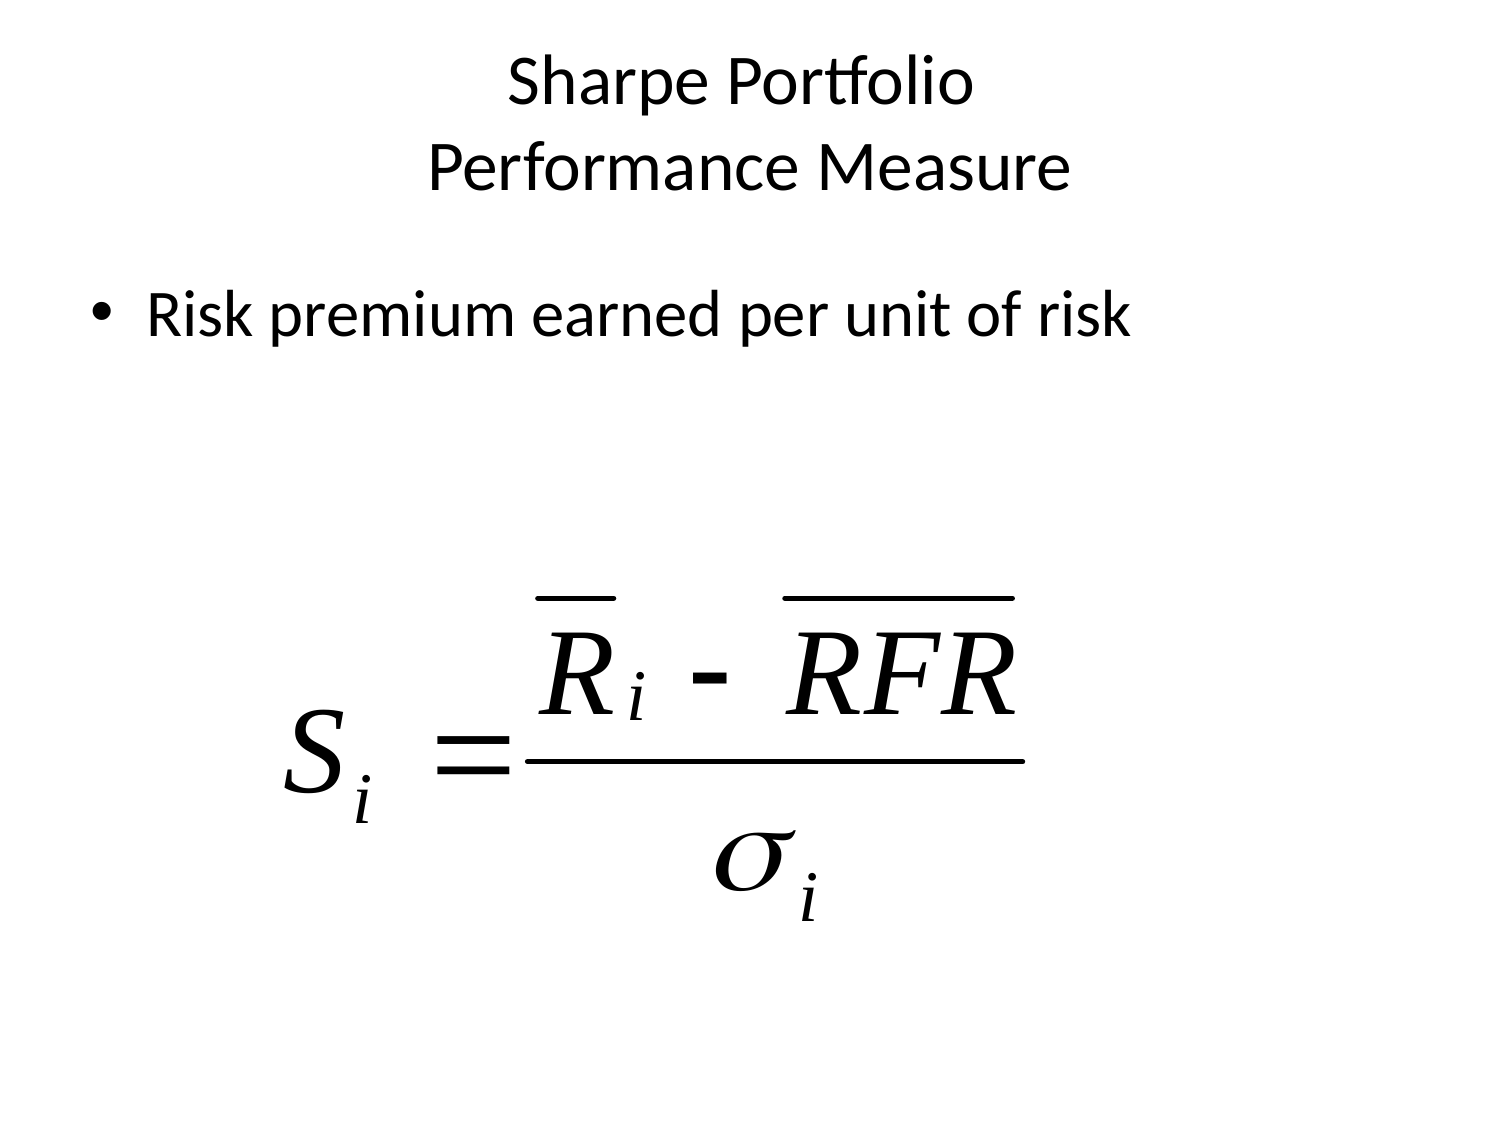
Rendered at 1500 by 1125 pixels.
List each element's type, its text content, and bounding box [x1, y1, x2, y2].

list Risk premium earned per unit of risk [75, 262, 1425, 1005]
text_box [262, 574, 1051, 949]
title Sharpe Portfolio Performance Measure [112, 24, 1388, 213]
